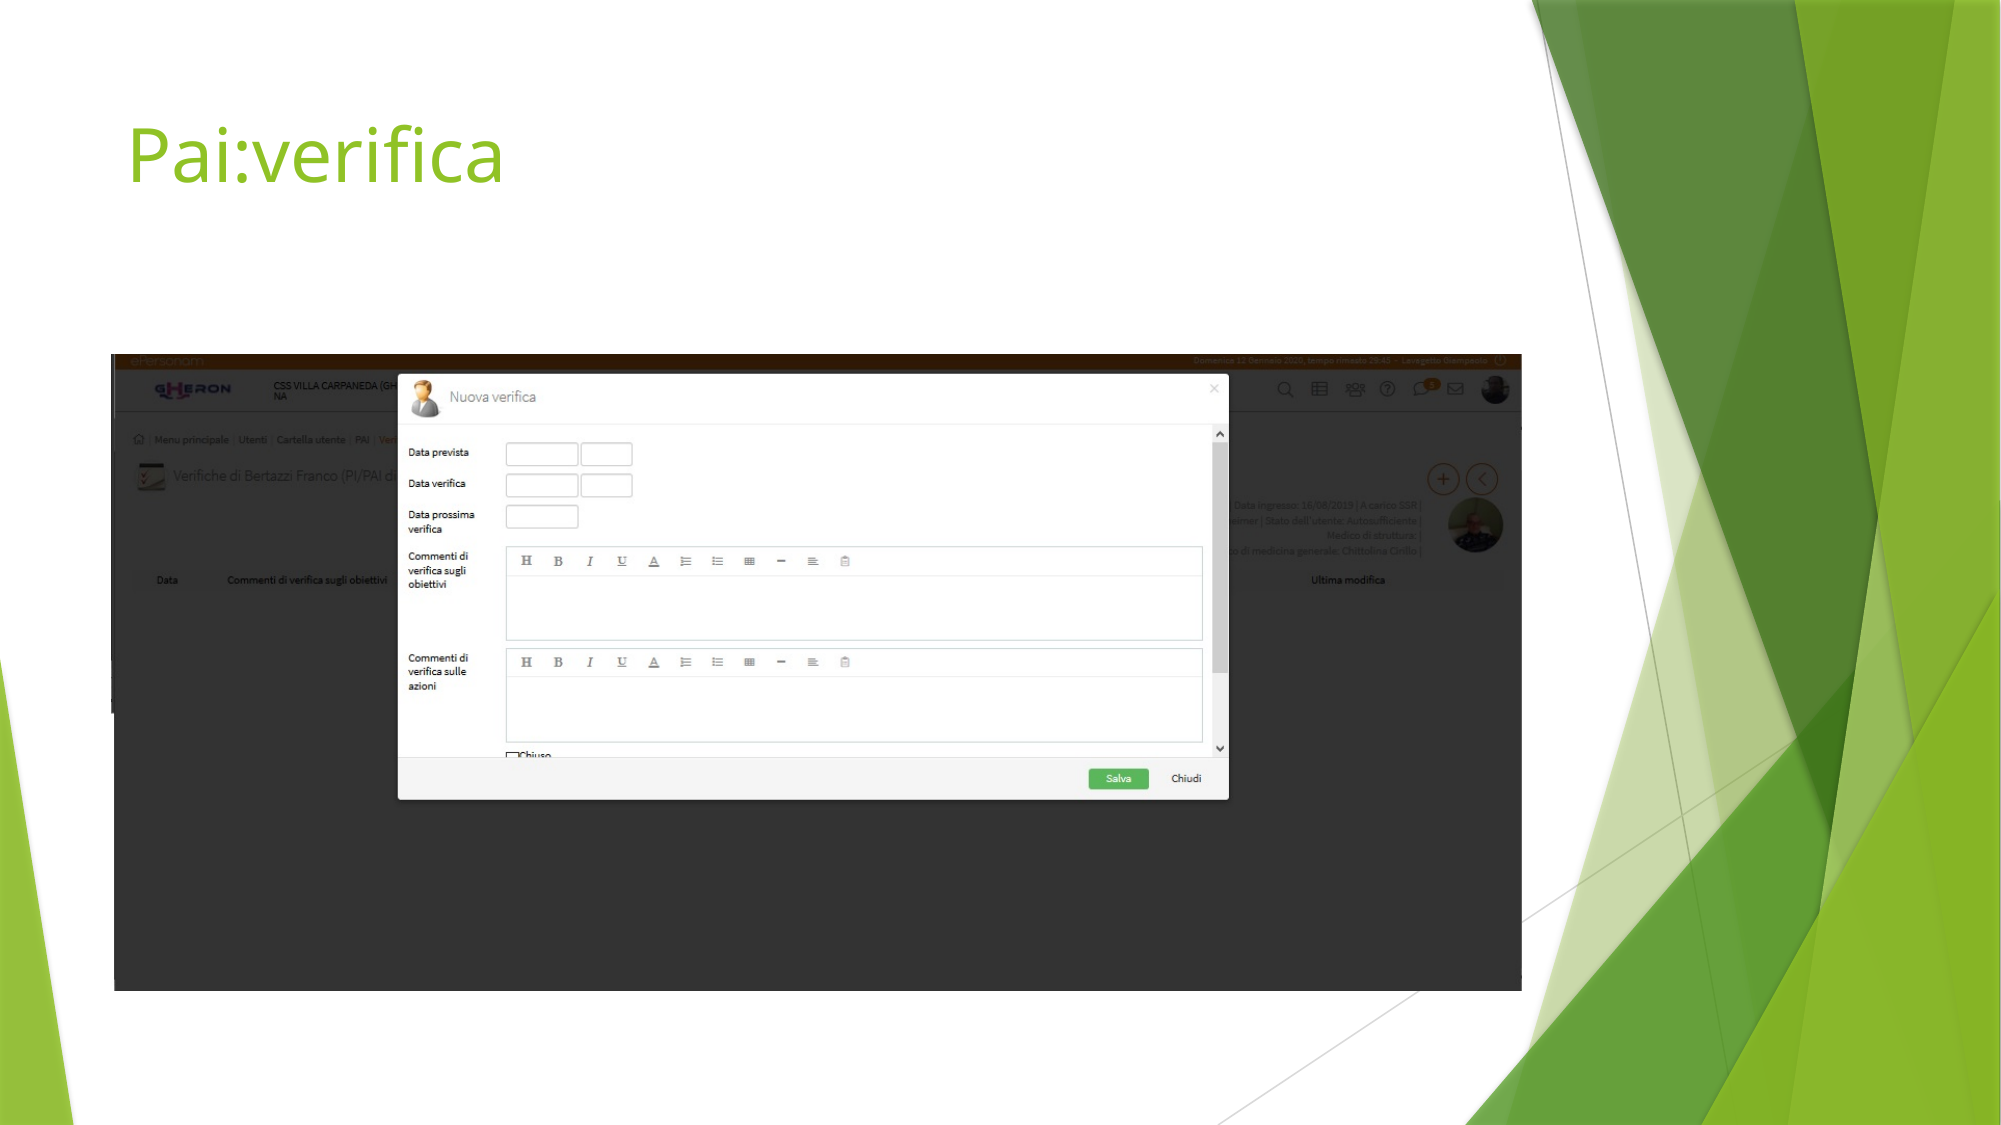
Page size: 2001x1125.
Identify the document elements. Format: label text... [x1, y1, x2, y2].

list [110, 353, 1522, 992]
title Pai:verifica [111, 99, 1522, 317]
